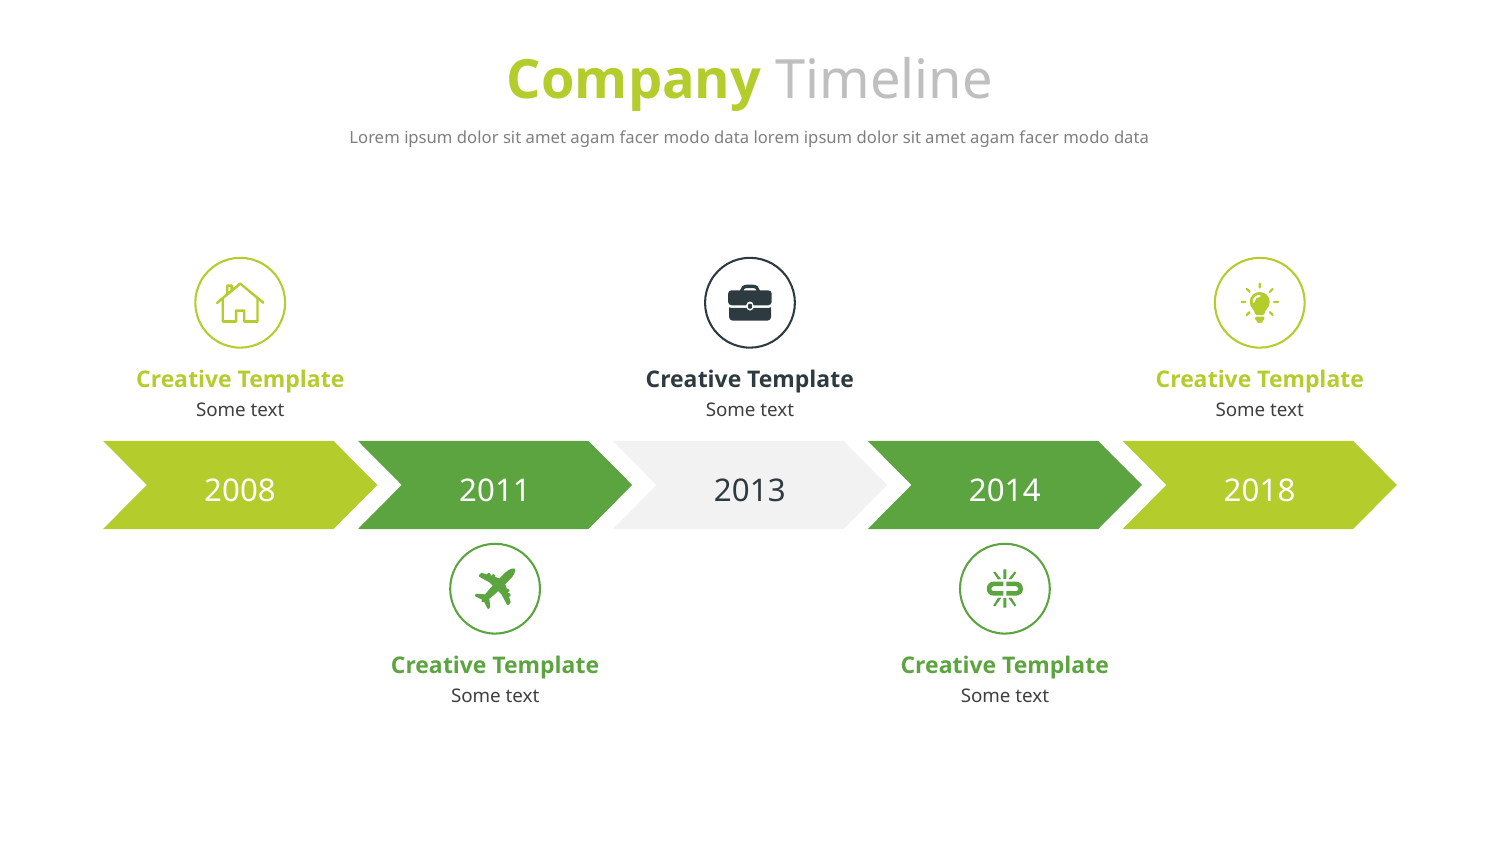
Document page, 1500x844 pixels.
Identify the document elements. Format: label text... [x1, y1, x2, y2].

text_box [357, 440, 611, 530]
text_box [102, 440, 356, 530]
text_box [960, 543, 1050, 634]
text_box Some text [919, 678, 1090, 713]
text_box [195, 257, 286, 348]
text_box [612, 440, 866, 530]
text_box Creative Template [887, 644, 1123, 685]
text_box [705, 257, 795, 348]
text_box Some text [686, 392, 814, 427]
text_box Some text [176, 392, 304, 427]
text_box Some text [1167, 392, 1353, 427]
text_box [450, 543, 541, 634]
text_box Creative Template [122, 358, 358, 399]
text_box Creative Template [357, 644, 633, 685]
text_box Creative Template [632, 358, 868, 399]
title Company Timeline [103, 39, 1397, 121]
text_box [1122, 440, 1398, 530]
text_box Some text [408, 678, 582, 713]
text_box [986, 569, 1024, 609]
text_box [1214, 257, 1305, 348]
text_box Creative Template [1078, 358, 1442, 399]
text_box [867, 440, 1121, 530]
list Lorem ipsum dolor sit amet agam facer modo data lorem ipsum dolor sit amet agam facer modo data [103, 121, 1397, 156]
